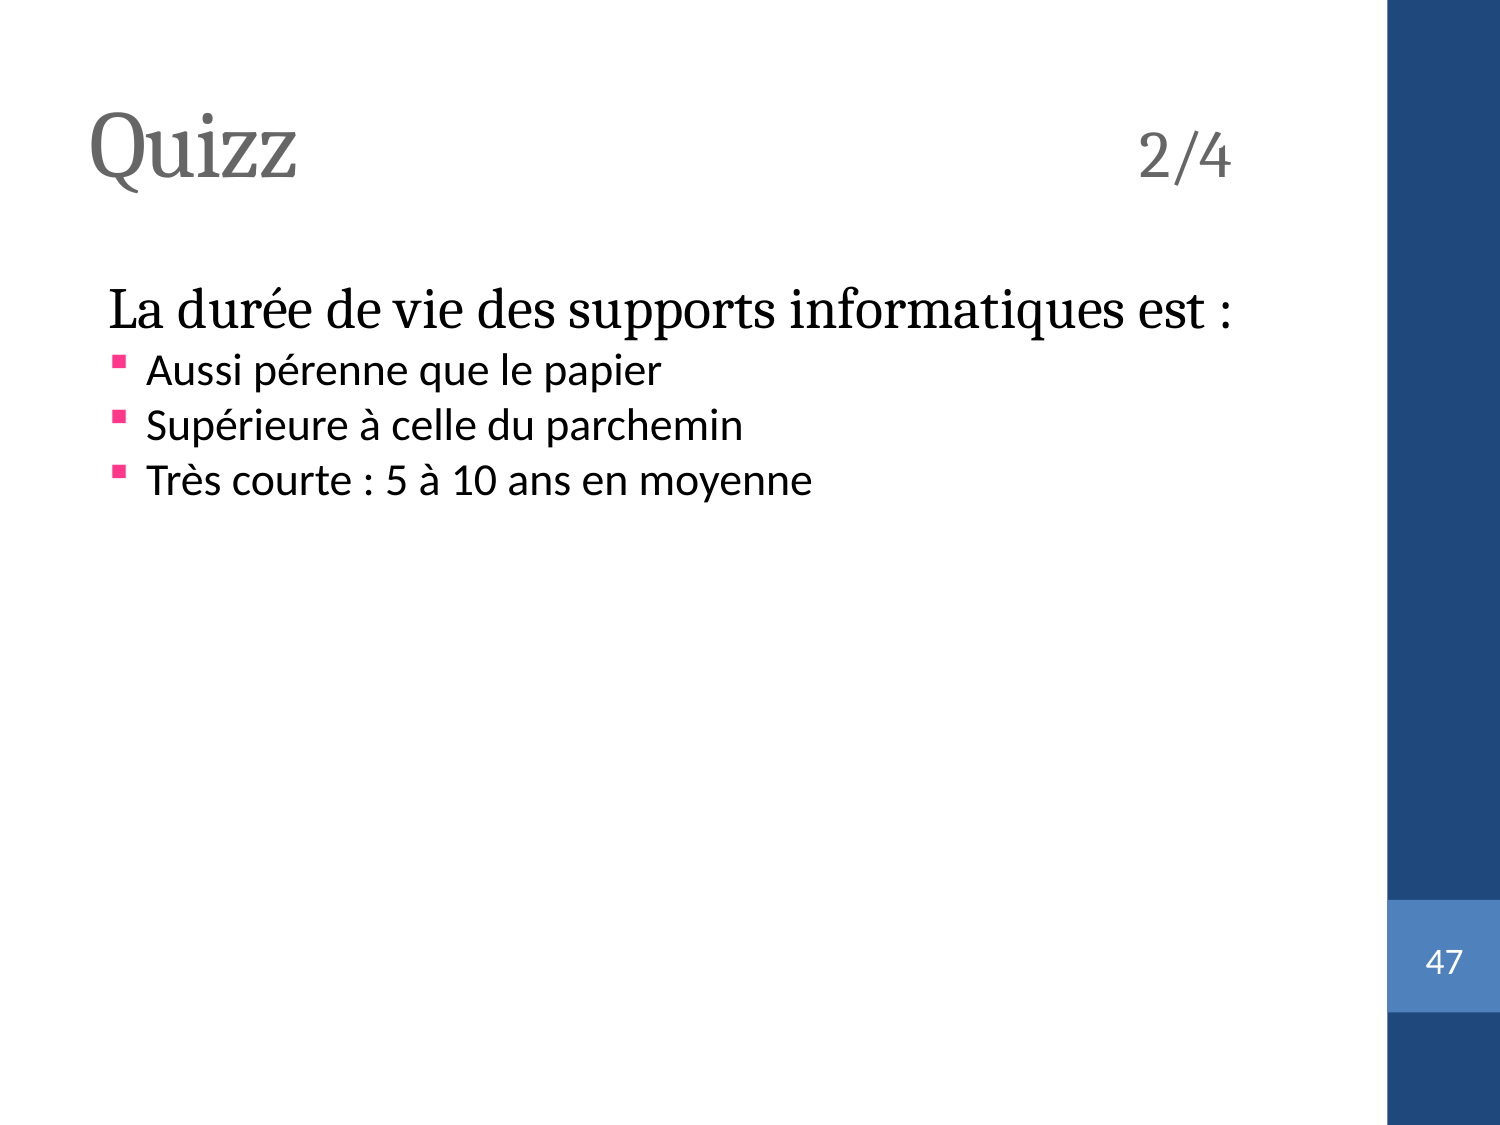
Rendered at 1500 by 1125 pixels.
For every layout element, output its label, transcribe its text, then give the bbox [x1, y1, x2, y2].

text_box La durée de vie des supports informatiques est : Aussi pérenne que le papier Supérieure à celle du parchemin Très courte : 5 à 10 ans en moyenne [74, 262, 1325, 1050]
text_box <numéro> [1399, 926, 1490, 992]
text_box Quizz 2/4 [74, 45, 1325, 233]
